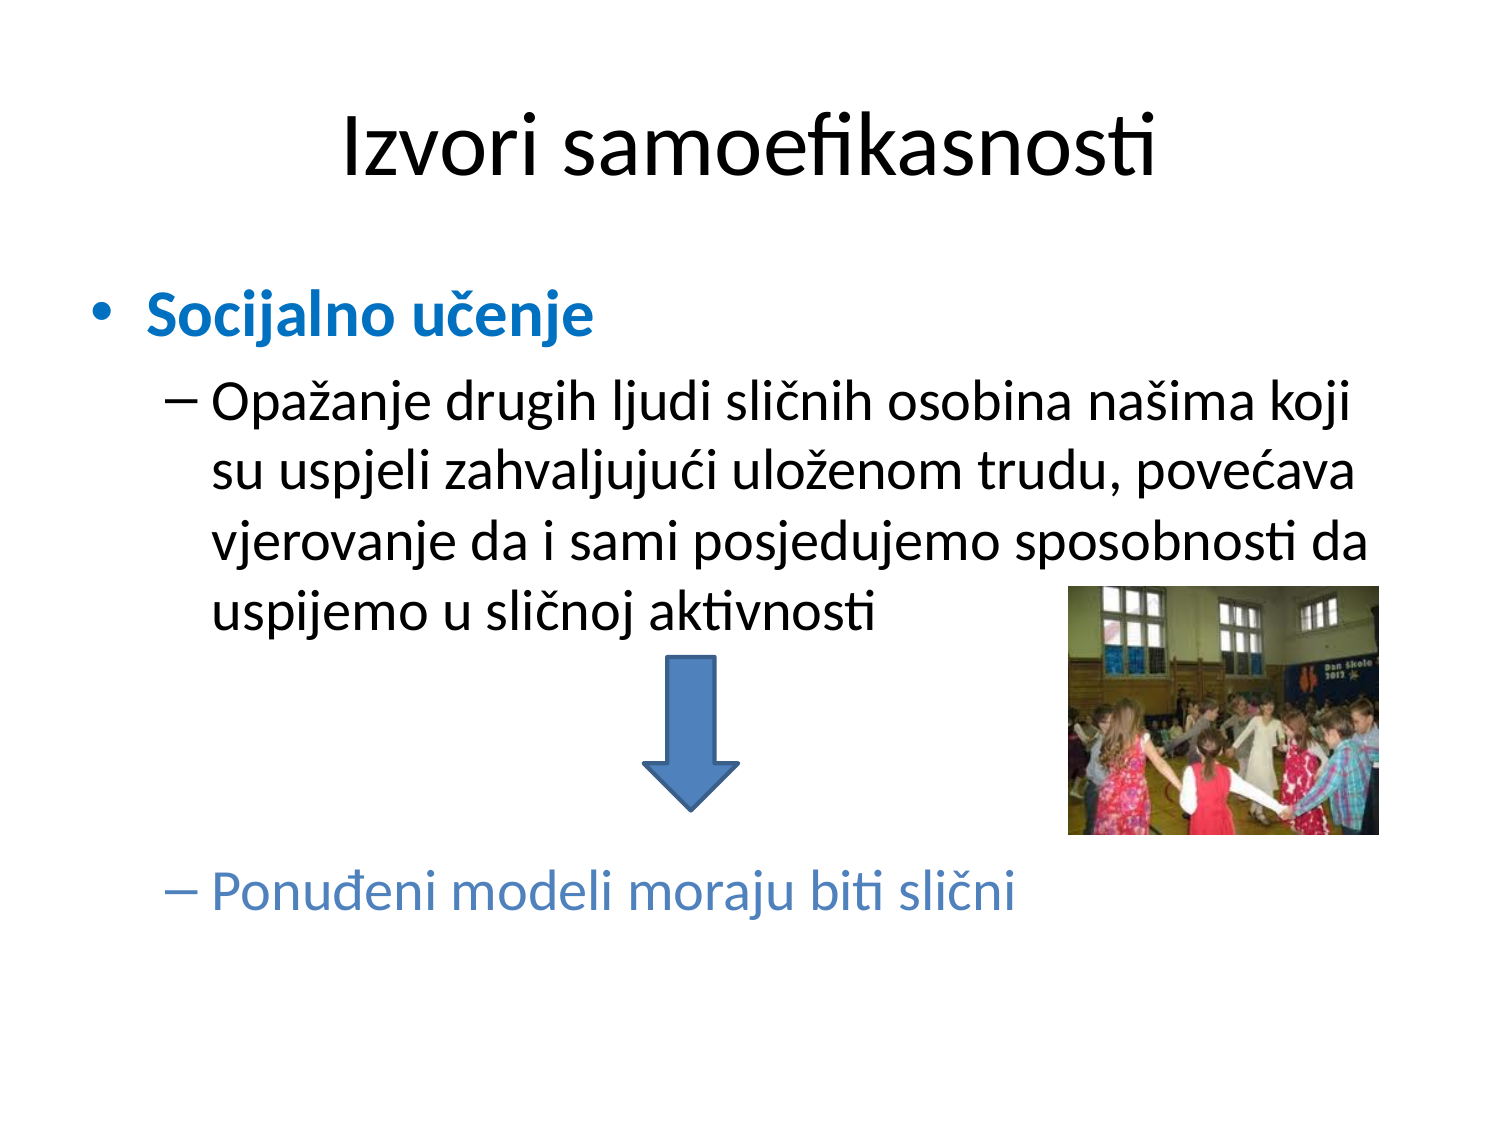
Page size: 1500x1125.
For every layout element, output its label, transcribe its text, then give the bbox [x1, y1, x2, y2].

title Izvori samoefikasnosti [75, 45, 1425, 233]
list Socijalno učenje Opažanje drugih ljudi sličnih osobina našima koji su uspjeli zahvaljujući uloženom trudu, povećava vjerovanje da i sami posjedujemo sposobnosti da uspijemo u sličnoj aktivnosti Ponuđeni modeli moraju biti slični [75, 262, 1425, 1005]
text_box [641, 654, 741, 813]
picture [1068, 585, 1379, 835]
